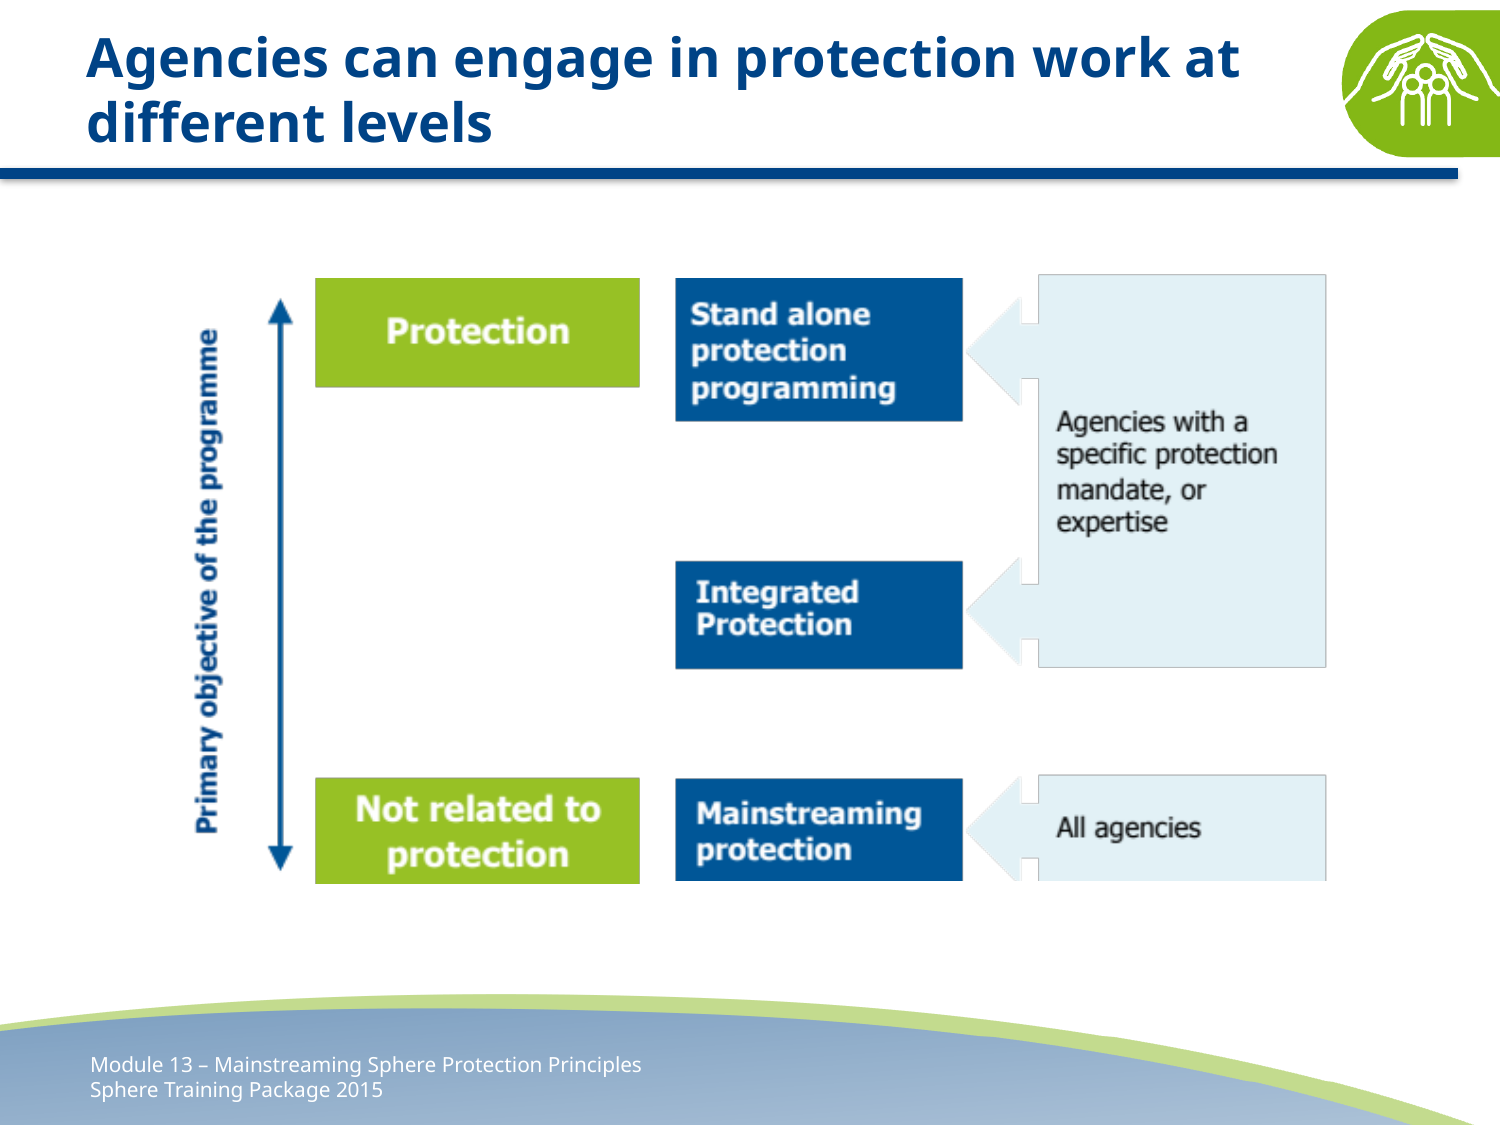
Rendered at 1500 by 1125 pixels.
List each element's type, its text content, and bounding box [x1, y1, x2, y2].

picture [1335, 9, 1500, 158]
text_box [954, 260, 1380, 882]
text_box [174, 278, 659, 884]
footer Module 13 – Mainstreaming Sphere Protection Principles Sphere Training Package 2015 [75, 1046, 1072, 1107]
picture [0, 992, 1500, 1125]
title Agencies can engage in protection work at different levels [75, 0, 1335, 178]
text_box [661, 278, 1015, 882]
